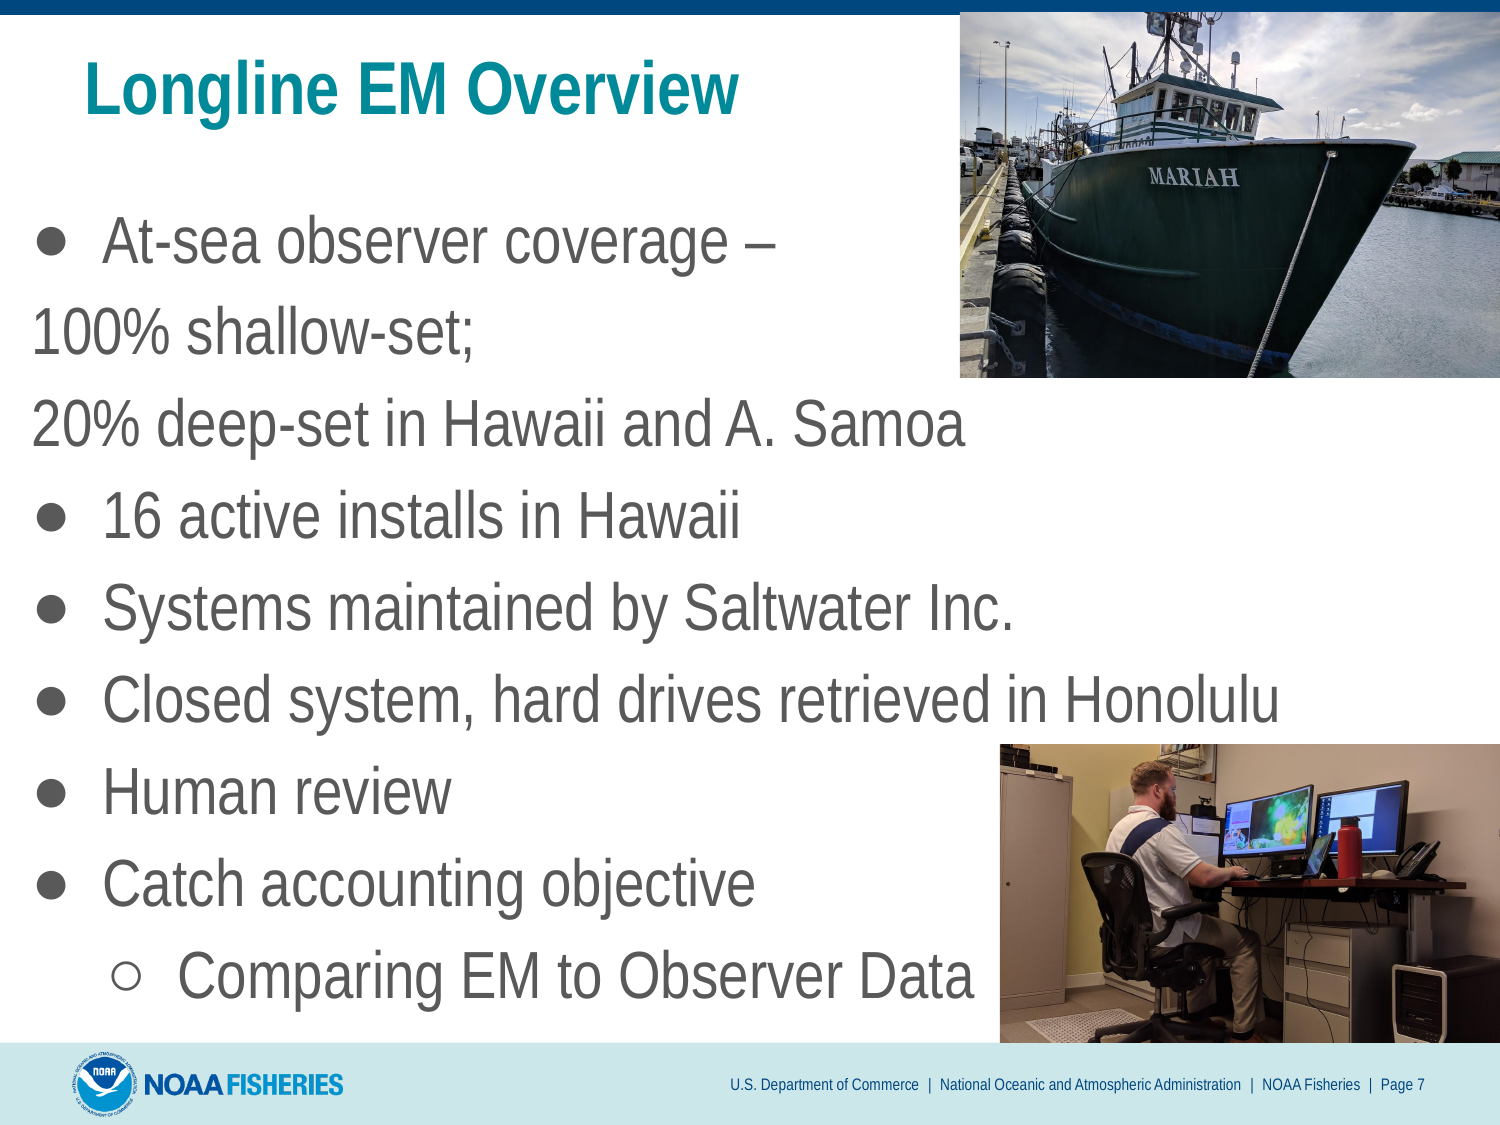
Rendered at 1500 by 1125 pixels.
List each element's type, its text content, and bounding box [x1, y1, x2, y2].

title Longline EM Overview [36, 24, 954, 150]
picture [999, 743, 1500, 1043]
list At-sea observer coverage – 100% shallow-set; 20% deep-set in Hawaii and A. Samoa 16 active installs in Hawaii Systems maintained by Saltwater Inc. Closed system, hard drives retrieved in Honolulu Human review Catch accounting objective Comparing EM to Observer Data [12, 169, 1464, 1125]
picture [959, 12, 1500, 378]
text_box U.S. Department of Commerce | National Oceanic and Atmospheric Administration | NOAA Fisheries | Page 7 [374, 1042, 1425, 1125]
